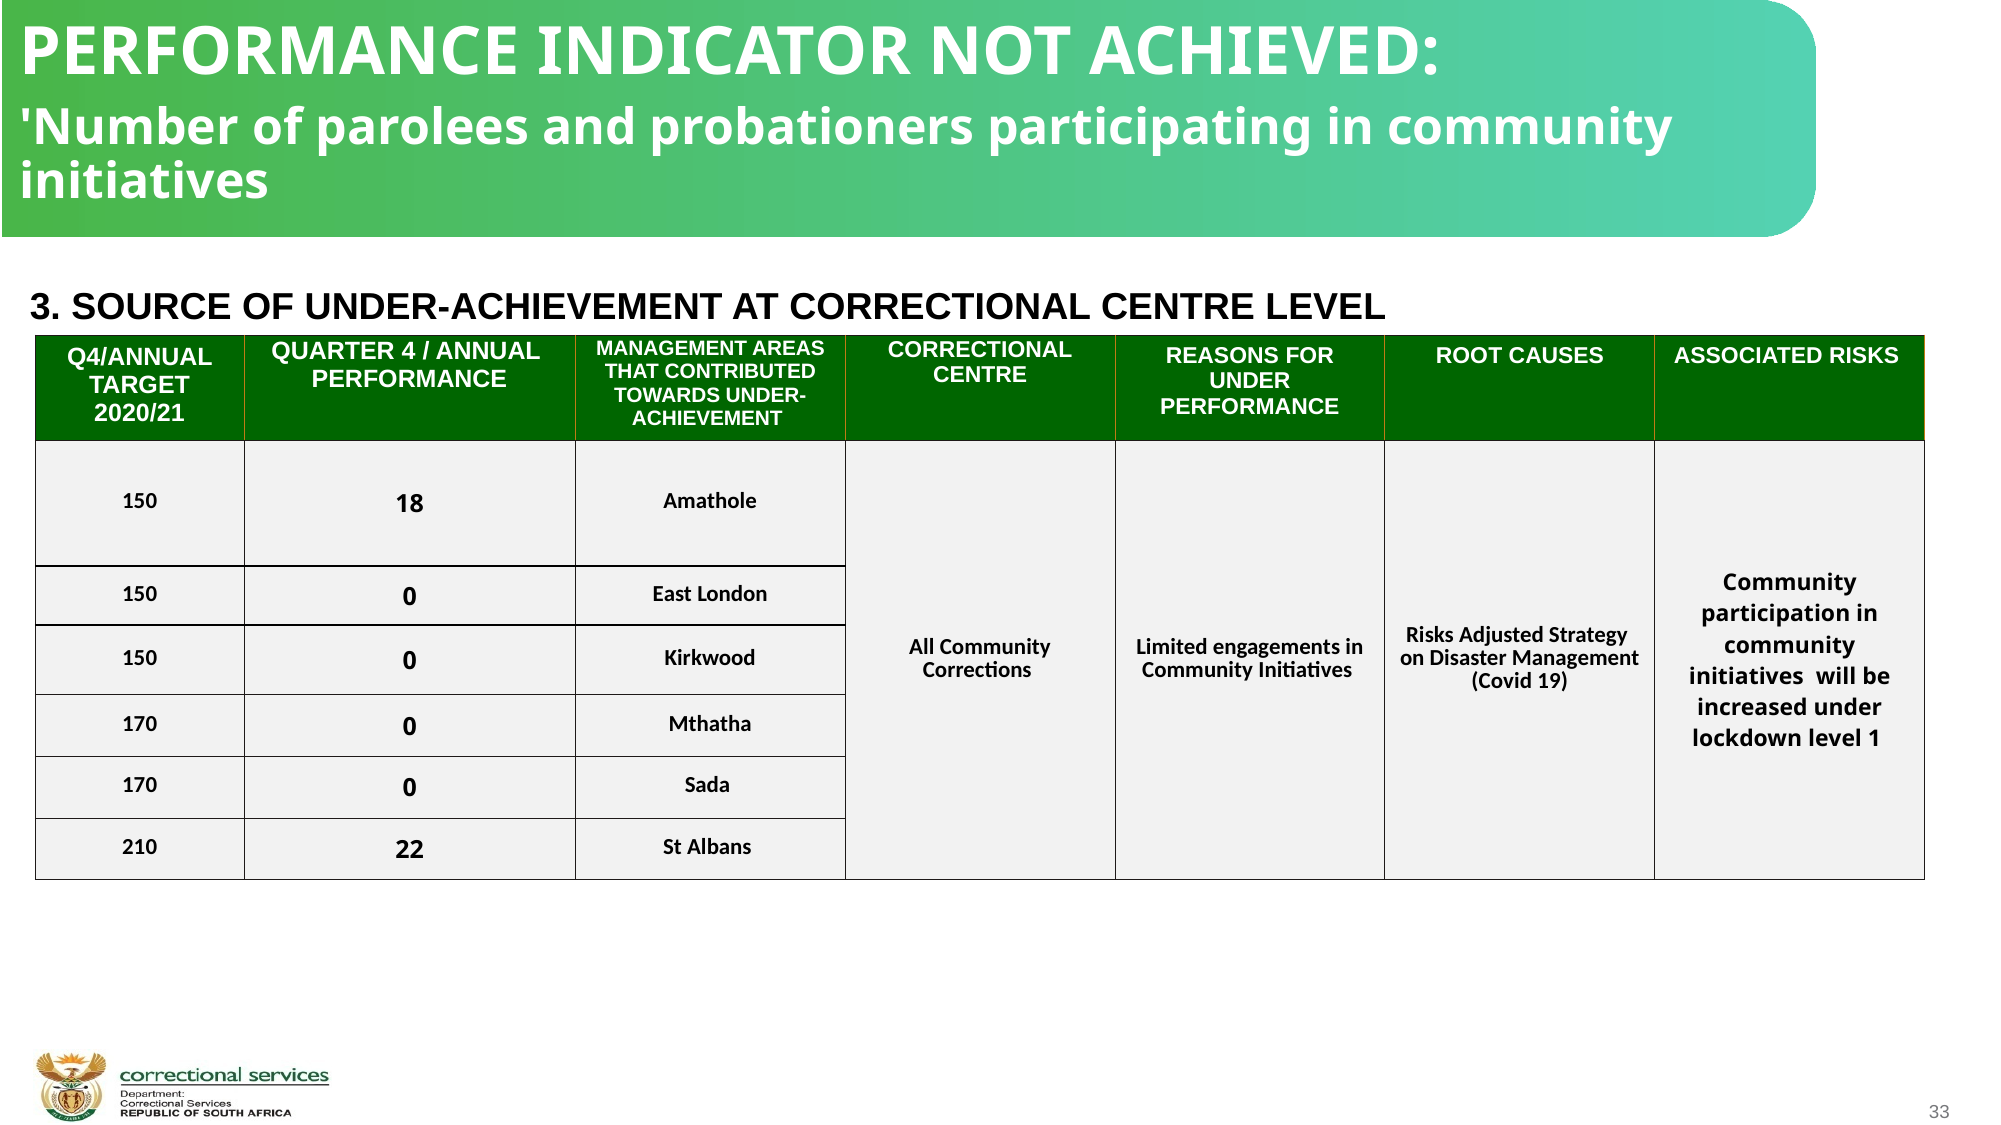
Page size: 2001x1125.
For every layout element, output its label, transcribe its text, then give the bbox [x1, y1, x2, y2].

table_header REASONS FOR UNDER PERFORMANCE [1116, 336, 1384, 440]
table_header QUARTER 4 / ANNUAL PERFORMANCE [245, 336, 575, 440]
text_box 3. SOURCE OF UNDER-ACHIEVEMENT AT CORRECTIONAL CENTRE LEVEL [0, 274, 1463, 335]
table_cell Mthatha [576, 695, 845, 756]
table_cell Kirkwood [576, 626, 845, 694]
table_cell 150 [36, 567, 244, 624]
picture [33, 1049, 332, 1123]
table_cell 0 [245, 567, 575, 624]
table_cell 210 [36, 819, 244, 879]
table_cell 150 [36, 626, 244, 694]
table_cell East London [576, 567, 845, 624]
table_cell All Community Corrections [846, 441, 1115, 879]
table_cell 22 [245, 819, 575, 879]
table_cell Sada [576, 757, 845, 818]
table_header ROOT CAUSES [1385, 336, 1654, 440]
table_cell 0 [245, 695, 575, 756]
table_cell 0 [245, 626, 575, 694]
table_cell Risks Adjusted Strategy on Disaster Management (Covid 19) [1385, 441, 1654, 879]
text_box [2, 0, 1816, 237]
text_box PERFORMANCE INDICATOR NOT ACHIEVED: 'Number of parolees and probationers participating in community initiatives [4, 9, 1803, 96]
table_cell Limited engagements in Community Initiatives [1116, 441, 1384, 879]
table_cell 150 [36, 441, 244, 565]
table_cell 170 [36, 757, 244, 818]
table_cell 18 [245, 441, 575, 565]
table_header MANAGEMENT AREAS THAT CONTRIBUTED TOWARDS UNDER-ACHIEVEMENT [576, 336, 845, 440]
table_cell St Albans [576, 819, 845, 879]
table_cell 170 [36, 695, 244, 756]
table_header ASSOCIATED RISKS [1655, 336, 1924, 440]
table_cell Community participation in community initiatives will be increased under lockdown level 1 [1655, 441, 1924, 879]
table_cell Amathole [576, 441, 845, 565]
table_cell 0 [245, 757, 575, 818]
table_header CORRECTIONAL CENTRE [846, 336, 1115, 440]
table_header Q4/ANNUAL TARGET 2020/21 [36, 336, 244, 440]
